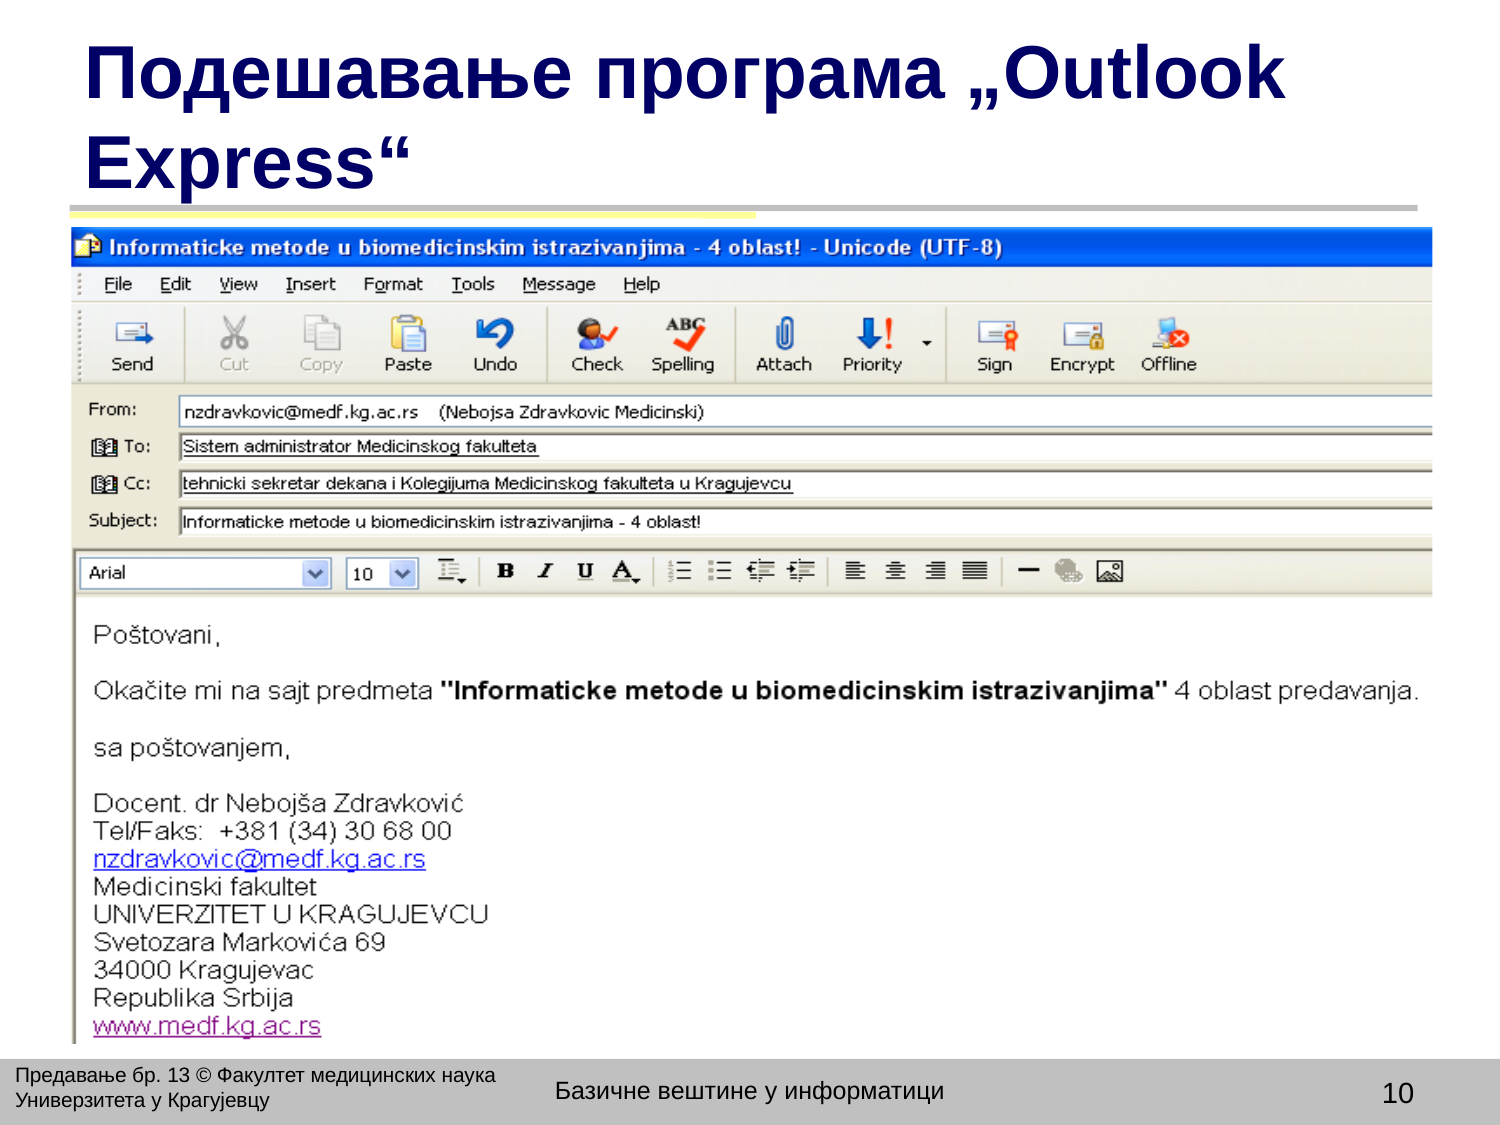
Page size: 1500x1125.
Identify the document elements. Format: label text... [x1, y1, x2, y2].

title Подешавање програма „Outlook Express“ [69, 19, 1426, 208]
footer Базичне вештине у информатици [512, 1066, 988, 1125]
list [71, 227, 1433, 1045]
slide_number 10 [1079, 1066, 1430, 1125]
slide_number Предавање бр. 13 © Факултет медицинских наука Универзитета у Крагујевцу [0, 1053, 617, 1108]
